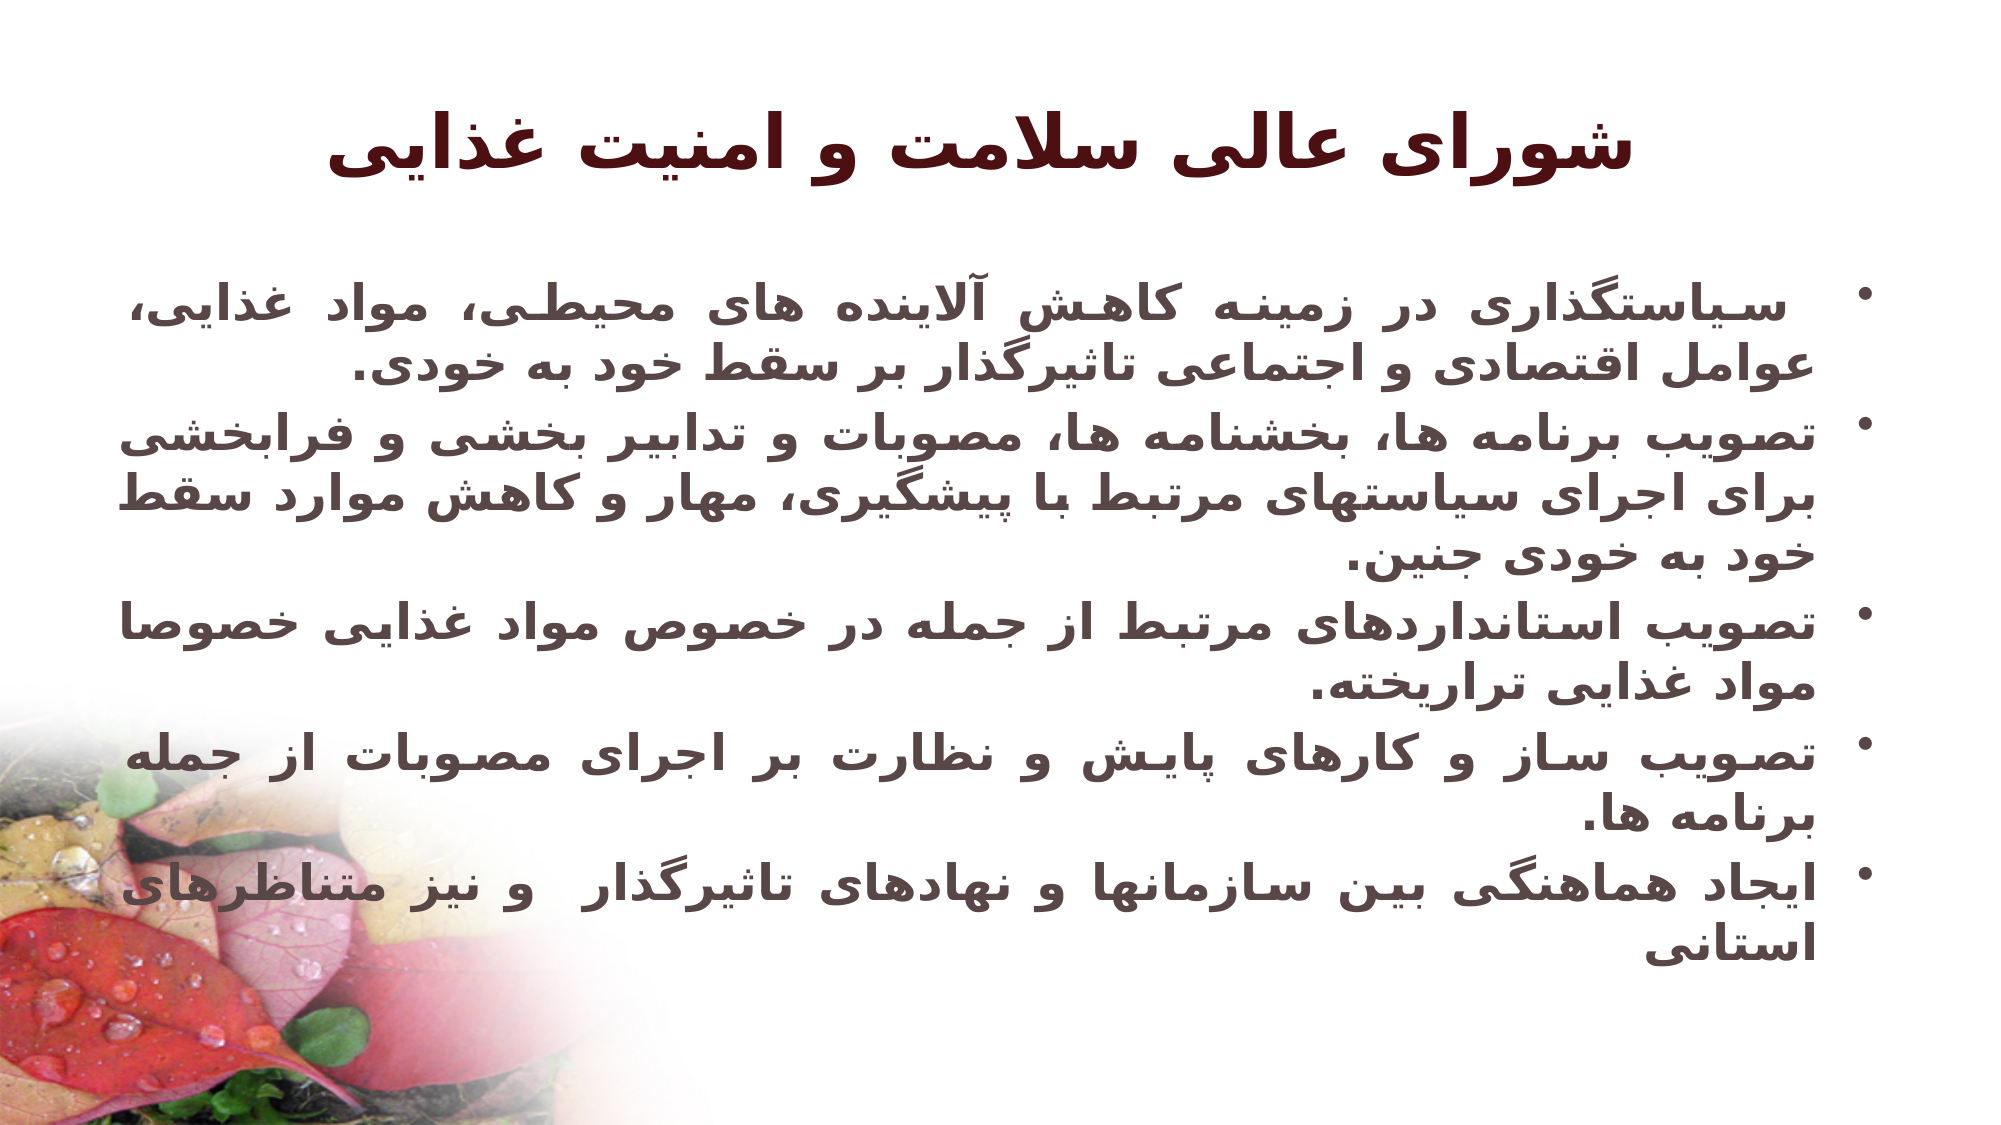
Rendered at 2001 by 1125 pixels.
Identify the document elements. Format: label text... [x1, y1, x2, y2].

picture [0, 107, 1813, 1125]
list سیاستگذاری در زمینه کاهش آلاینده های محیطی، مواد غذایی، عوامل اقتصادی و اجتماعی تاثیرگذار بر سقط خود به خودی. تصویب برنامه ها، بخشنامه ها، مصوبات و تدابیر بخشی و فرابخشی برای اجرای سیاستهای مرتبط با پیشگیری، مهار و کاهش موارد سقط خود به خودی جنین. تصویب استانداردهای مرتبط از جمله در خصوص مواد غذایی خصوصا مواد غذایی تراریخته. تصویب ساز و کارهای پایش و نظارت بر اجرای مصوبات از جمله برنامه ها. ایجاد هماهنگی بین سازمانها و نهادهای تاثیرگذار و نیز متناظرهای استانی [99, 262, 1890, 1058]
title شورای عالی سلامت و امنیت غذایی [99, 45, 1890, 233]
